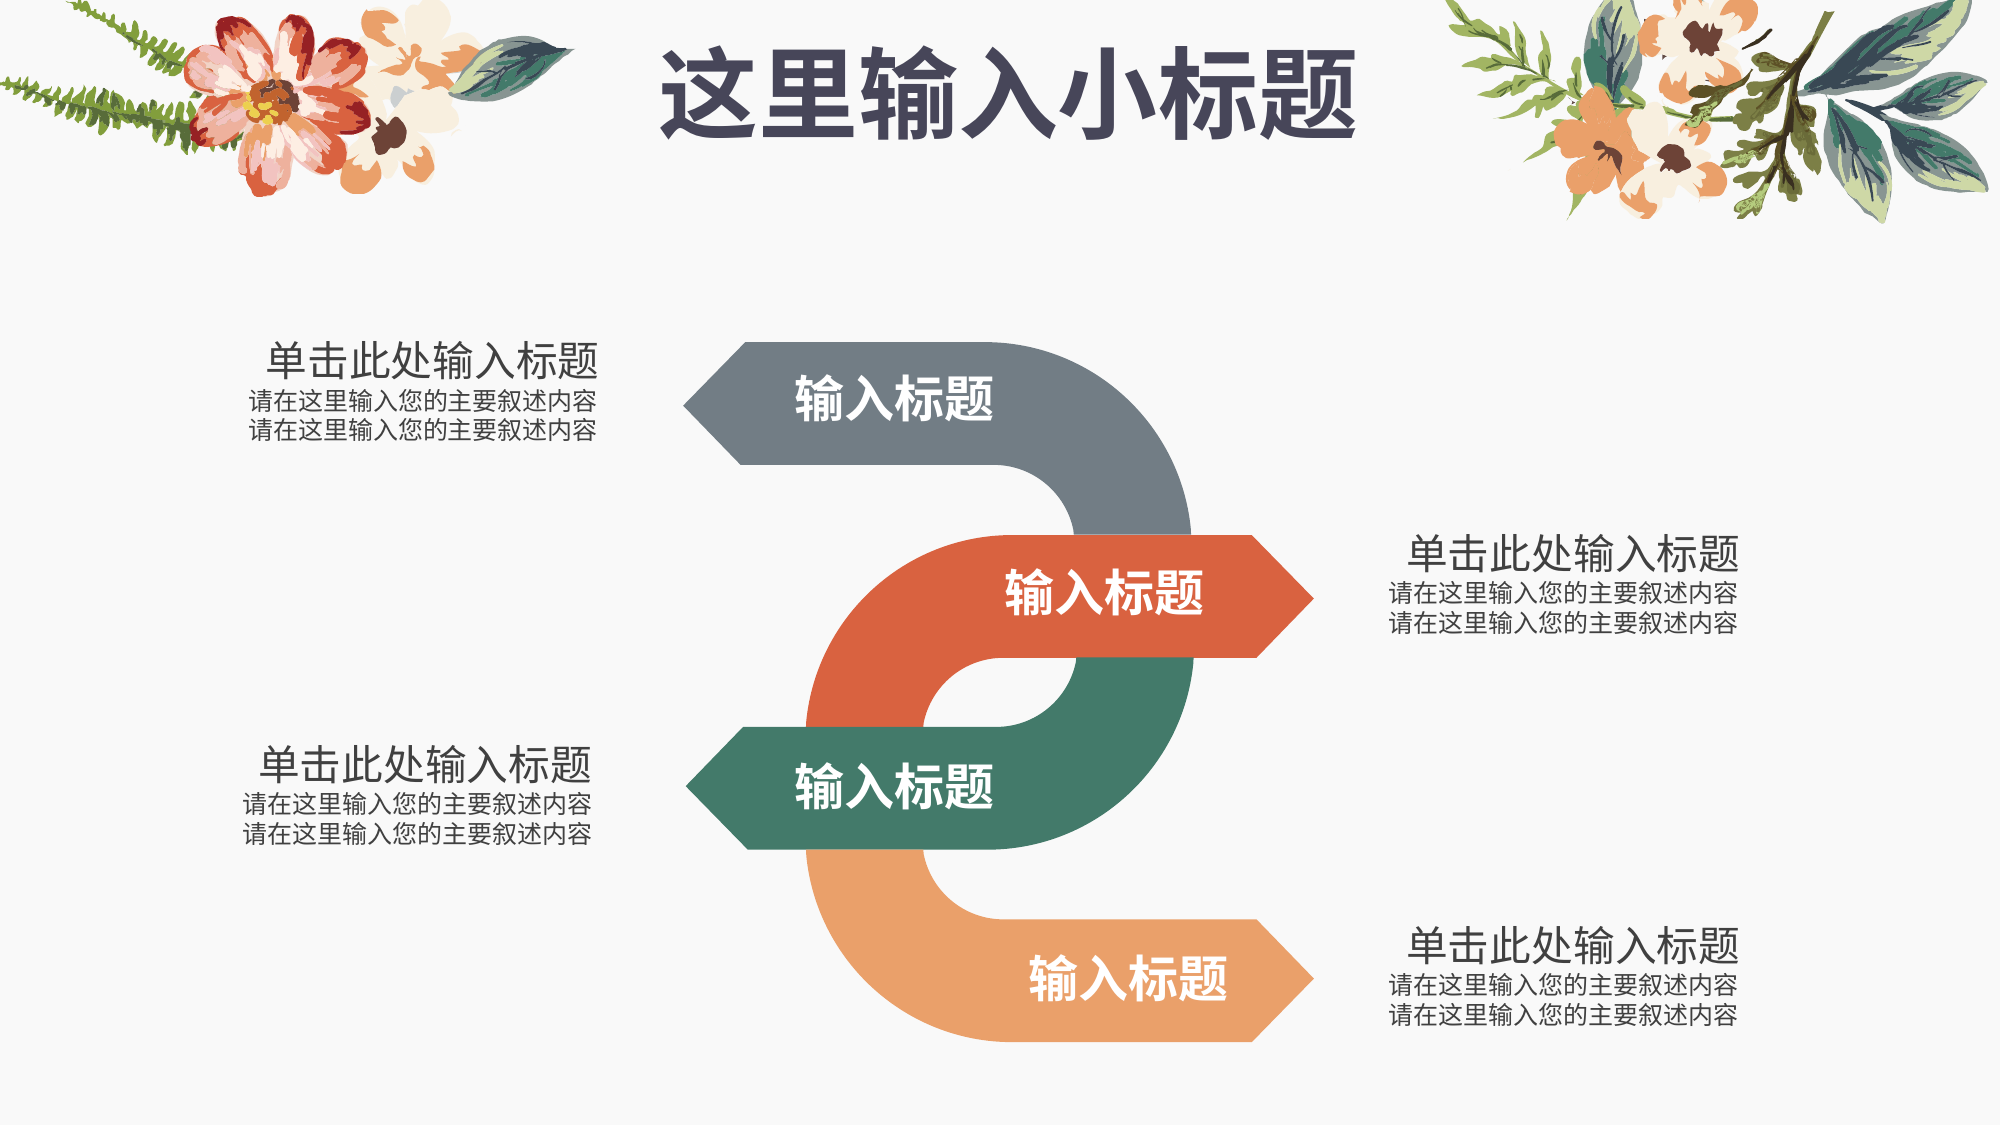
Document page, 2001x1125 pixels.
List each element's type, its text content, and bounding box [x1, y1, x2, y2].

picture [1441, 0, 1990, 224]
text_box 单击此处输入标题 请在这里输入您的主要叙述内容 请在这里输入您的主要叙述内容 [1373, 520, 1756, 726]
text_box 单击此处输入标题 请在这里输入您的主要叙述内容 请在这里输入您的主要叙述内容 [227, 731, 608, 947]
text_box 单击此处输入标题 请在这里输入您的主要叙述内容 请在这里输入您的主要叙述内容 [1373, 912, 1756, 1117]
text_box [805, 535, 1314, 728]
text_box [683, 342, 1192, 535]
text_box 单击此处输入标题 请在这里输入您的主要叙述内容 请在这里输入您的主要叙述内容 [233, 327, 615, 533]
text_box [805, 849, 1314, 1043]
text_box 这里输入小标题 [643, 23, 1374, 159]
picture [0, 0, 577, 197]
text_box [685, 657, 1194, 850]
